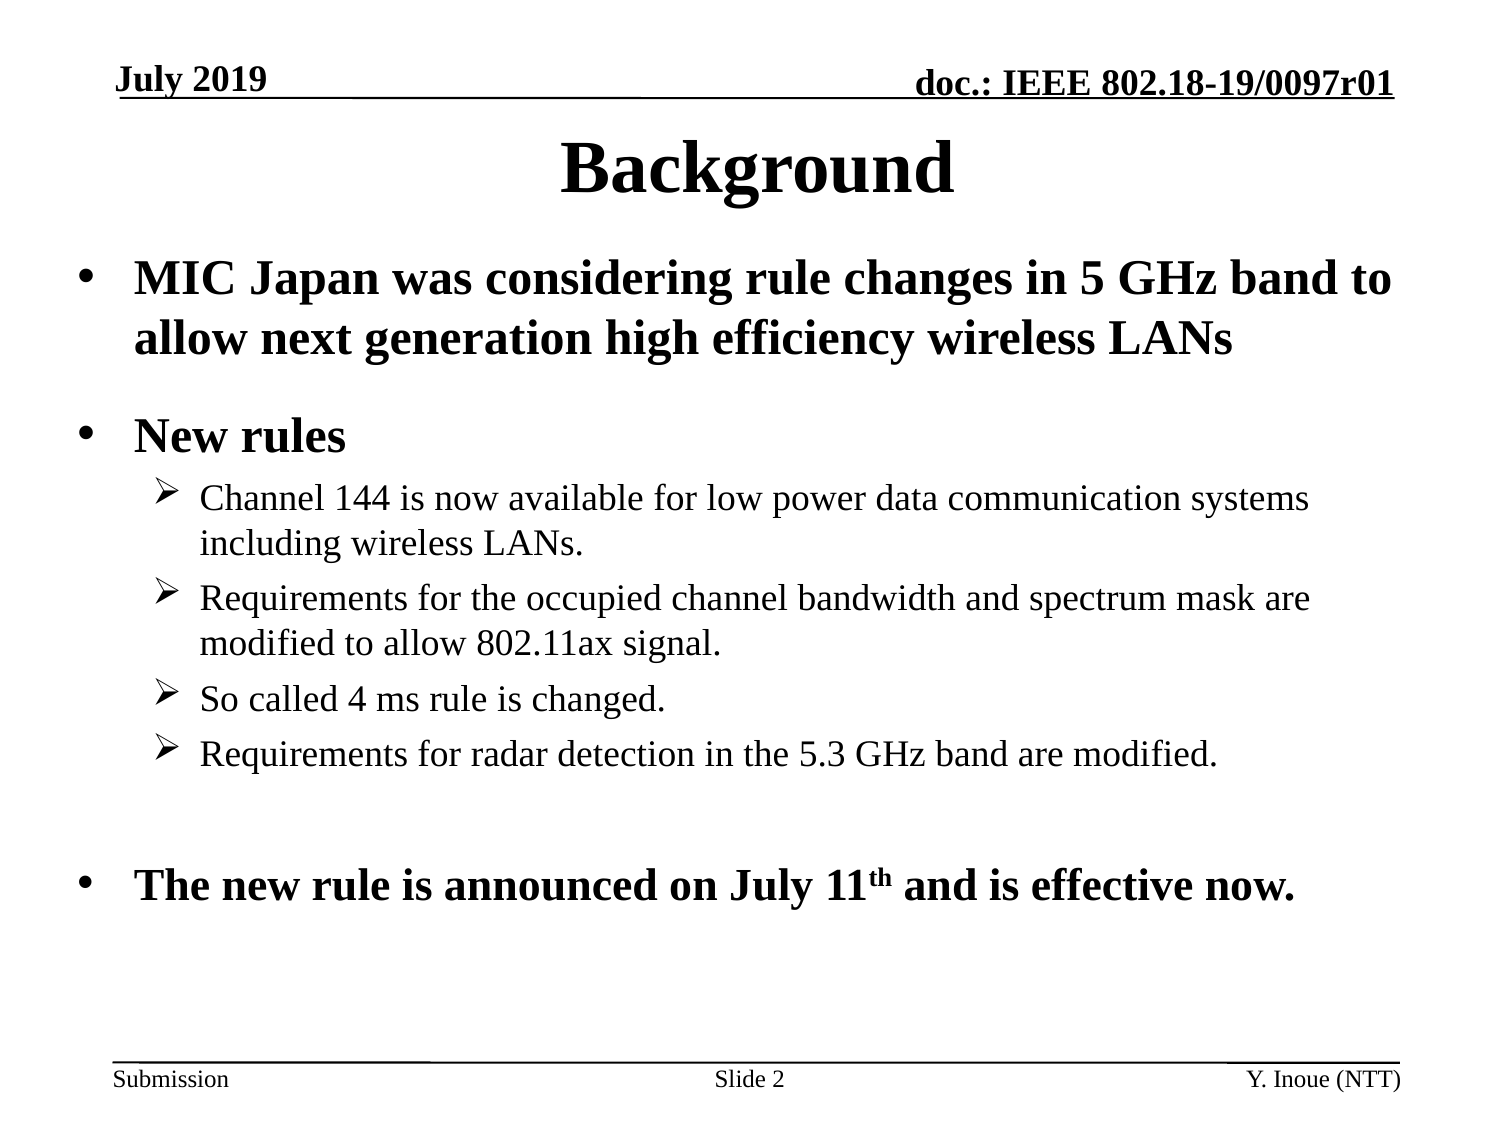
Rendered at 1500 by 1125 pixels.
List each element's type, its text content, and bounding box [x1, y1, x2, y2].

slide_number Slide 2 [699, 1061, 800, 1123]
title Background [120, 99, 1396, 226]
footer Y. Inoue (NTT) [902, 1061, 1402, 1093]
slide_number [114, 54, 493, 100]
list MIC Japan was considering rule changes in 5 GHz band to allow next generation high efficiency wireless LANs New rules Channel 144 is now available for low power data communication systems including wireless LANs. Requirements for the occupied channel bandwidth and spectrum mask are modified to allow 802.11ax signal. So called 4 ms rule is changed. Requirements for radar detection in the 5.3 GHz band are modified. The new rule is announced on July 11th and is effective now. [62, 237, 1438, 1063]
